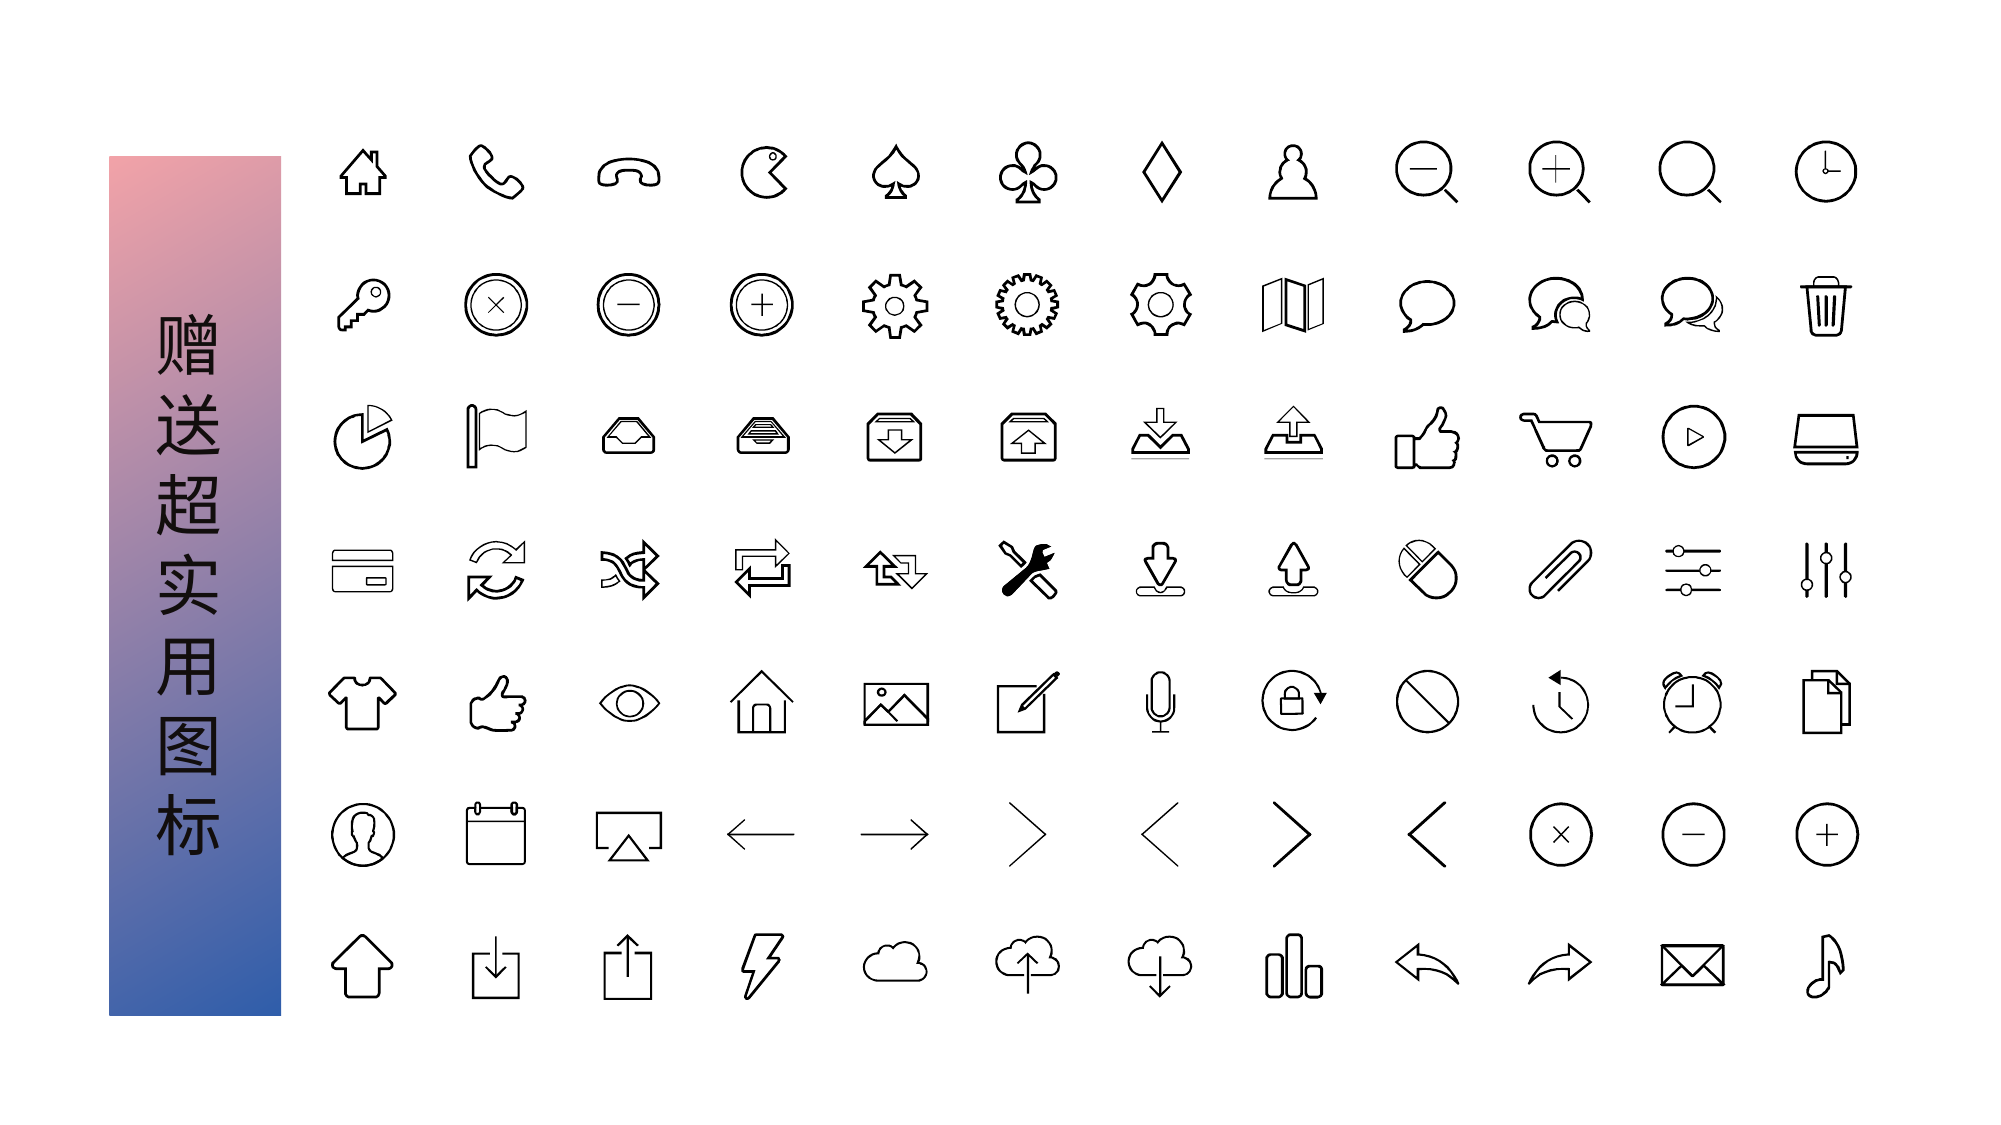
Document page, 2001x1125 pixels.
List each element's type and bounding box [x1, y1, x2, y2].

text_box [1805, 542, 1809, 578]
text_box [1665, 588, 1680, 592]
text_box [1009, 429, 1047, 454]
text_box [1672, 544, 1685, 558]
text_box [1017, 672, 1059, 713]
text_box [1793, 450, 1859, 466]
text_box [1277, 541, 1310, 587]
text_box [1283, 685, 1300, 697]
text_box [1576, 188, 1591, 204]
text_box [862, 941, 928, 982]
text_box [1843, 542, 1848, 571]
text_box [1816, 295, 1821, 327]
text_box [910, 833, 929, 850]
text_box [1127, 935, 1193, 977]
text_box [752, 703, 772, 732]
text_box [1810, 669, 1851, 726]
text_box [737, 700, 786, 734]
text_box [467, 575, 525, 602]
text_box [1800, 578, 1814, 591]
text_box [1660, 966, 1726, 987]
text_box [1813, 276, 1840, 285]
text_box [1147, 292, 1174, 318]
text_box [1806, 934, 1845, 999]
text_box [1820, 551, 1833, 565]
text_box [1264, 433, 1323, 454]
text_box [1150, 671, 1171, 718]
text_box [1685, 295, 1724, 333]
text_box [1394, 942, 1460, 985]
text_box [1262, 277, 1283, 333]
text_box [1699, 564, 1712, 577]
text_box [996, 685, 1046, 734]
text_box [1831, 295, 1837, 327]
text_box [1660, 944, 1725, 978]
text_box [1802, 679, 1843, 735]
text_box [1129, 273, 1193, 336]
text_box [468, 144, 525, 200]
text_box [1835, 673, 1848, 686]
text_box [1135, 586, 1186, 597]
text_box [1143, 541, 1177, 587]
text_box [109, 156, 282, 1016]
text_box [1532, 676, 1590, 734]
text_box [740, 420, 786, 438]
text_box [740, 145, 788, 199]
text_box [752, 424, 775, 428]
text_box [889, 712, 899, 722]
text_box [1661, 404, 1727, 470]
text_box [1662, 671, 1684, 690]
text_box [1405, 539, 1437, 563]
text_box [1399, 280, 1456, 333]
text_box [1528, 539, 1593, 600]
text_box [1660, 947, 1664, 983]
text_box [331, 549, 394, 562]
text_box [1265, 953, 1284, 999]
text_box [741, 933, 785, 1000]
text_box [1794, 140, 1858, 203]
text_box [1692, 588, 1721, 592]
text_box [1019, 705, 1026, 712]
text_box [1407, 832, 1447, 868]
text_box [331, 934, 394, 999]
text_box [863, 693, 930, 726]
text_box [876, 687, 887, 697]
text_box [1395, 140, 1453, 197]
text_box [735, 538, 790, 571]
text_box [469, 675, 527, 732]
text_box [1394, 406, 1461, 470]
text_box [370, 286, 382, 298]
text_box [1304, 964, 1324, 999]
text_box [1567, 454, 1582, 468]
text_box [510, 807, 519, 816]
text_box [1824, 565, 1828, 598]
text_box [331, 565, 394, 593]
text_box [1685, 549, 1721, 553]
text_box [468, 540, 526, 564]
text_box [1839, 571, 1852, 584]
text_box [1553, 826, 1570, 843]
text_box [1805, 289, 1847, 337]
text_box [1014, 292, 1040, 318]
text_box [734, 564, 791, 599]
text_box [1843, 584, 1848, 598]
text_box [1142, 802, 1179, 834]
text_box [1721, 947, 1725, 983]
text_box [339, 148, 387, 196]
text_box [892, 554, 929, 590]
text_box [862, 550, 902, 586]
text_box [1276, 405, 1311, 438]
text_box [1675, 684, 1694, 708]
text_box [471, 952, 520, 1000]
text_box [485, 966, 507, 979]
text_box [365, 577, 387, 586]
text_box [1701, 671, 1723, 690]
text_box [603, 951, 653, 1000]
text_box [863, 682, 930, 720]
text_box [601, 574, 621, 588]
text_box [866, 412, 923, 462]
text_box [341, 811, 385, 867]
text_box [367, 404, 393, 434]
text_box [478, 408, 527, 453]
text_box [331, 803, 396, 858]
text_box [736, 417, 790, 454]
text_box [729, 669, 794, 703]
text_box [1528, 140, 1585, 197]
text_box [1800, 285, 1853, 289]
text_box [1268, 144, 1318, 200]
text_box [474, 801, 482, 806]
text_box [1142, 407, 1178, 439]
text_box [464, 273, 529, 337]
text_box [1313, 692, 1327, 705]
text_box [1261, 669, 1322, 732]
text_box [1710, 727, 1717, 734]
text_box [1396, 669, 1460, 734]
text_box [1131, 433, 1190, 454]
text_box [1008, 417, 1050, 423]
text_box [1822, 168, 1829, 175]
text_box [1273, 832, 1312, 868]
text_box [1029, 573, 1058, 600]
text_box [1408, 550, 1458, 600]
text_box [872, 143, 920, 199]
text_box [470, 279, 523, 331]
text_box [615, 689, 645, 718]
text_box [1528, 276, 1590, 333]
text_box [862, 273, 929, 339]
text_box [606, 420, 652, 444]
text_box [729, 273, 794, 337]
text_box [910, 819, 927, 834]
text_box [1273, 801, 1310, 834]
text_box [328, 676, 397, 731]
text_box [1149, 985, 1171, 998]
text_box [1680, 583, 1693, 597]
text_box [337, 278, 391, 332]
text_box [1795, 802, 1860, 867]
text_box [597, 157, 661, 187]
text_box [735, 279, 789, 331]
text_box [1016, 953, 1026, 964]
text_box [1268, 586, 1319, 597]
text_box [510, 801, 519, 806]
text_box [1558, 692, 1574, 720]
text_box [1545, 454, 1559, 468]
text_box [1398, 547, 1421, 578]
text_box [1030, 954, 1039, 964]
text_box [876, 429, 914, 454]
text_box [874, 417, 916, 423]
text_box [1285, 933, 1303, 999]
text_box [1284, 277, 1307, 333]
text_box [995, 935, 1060, 977]
text_box [998, 540, 1027, 568]
text_box [995, 273, 1060, 336]
text_box [1279, 697, 1304, 715]
text_box [602, 417, 656, 454]
text_box [1307, 277, 1324, 331]
text_box [1668, 727, 1675, 734]
text_box [616, 934, 639, 947]
text_box [1663, 676, 1722, 734]
text_box [1142, 140, 1183, 204]
text_box [602, 279, 656, 331]
text_box [1026, 953, 1030, 994]
text_box [1405, 679, 1450, 725]
text_box [1824, 295, 1828, 327]
text_box [1002, 544, 1055, 597]
text_box [607, 833, 650, 862]
text_box [466, 404, 478, 469]
text_box [600, 538, 660, 602]
text_box [1827, 682, 1840, 695]
text_box [598, 684, 661, 722]
text_box [1443, 188, 1459, 204]
text_box [1661, 802, 1726, 867]
text_box [1000, 412, 1057, 462]
text_box [1527, 942, 1593, 985]
text_box [1706, 188, 1722, 204]
text_box [1687, 427, 1704, 447]
text_box [747, 430, 779, 435]
text_box [596, 273, 661, 337]
text_box [1529, 802, 1594, 867]
text_box [465, 806, 526, 866]
text_box [595, 811, 663, 850]
text_box [768, 152, 777, 161]
text_box [1519, 412, 1593, 452]
text_box [1658, 140, 1716, 197]
text_box [1146, 694, 1176, 723]
text_box [333, 413, 392, 470]
text_box [752, 439, 775, 444]
text_box [1793, 413, 1859, 449]
text_box [1548, 669, 1561, 686]
text_box [999, 141, 1058, 204]
text_box [1410, 801, 1447, 834]
text_box [1660, 276, 1714, 327]
